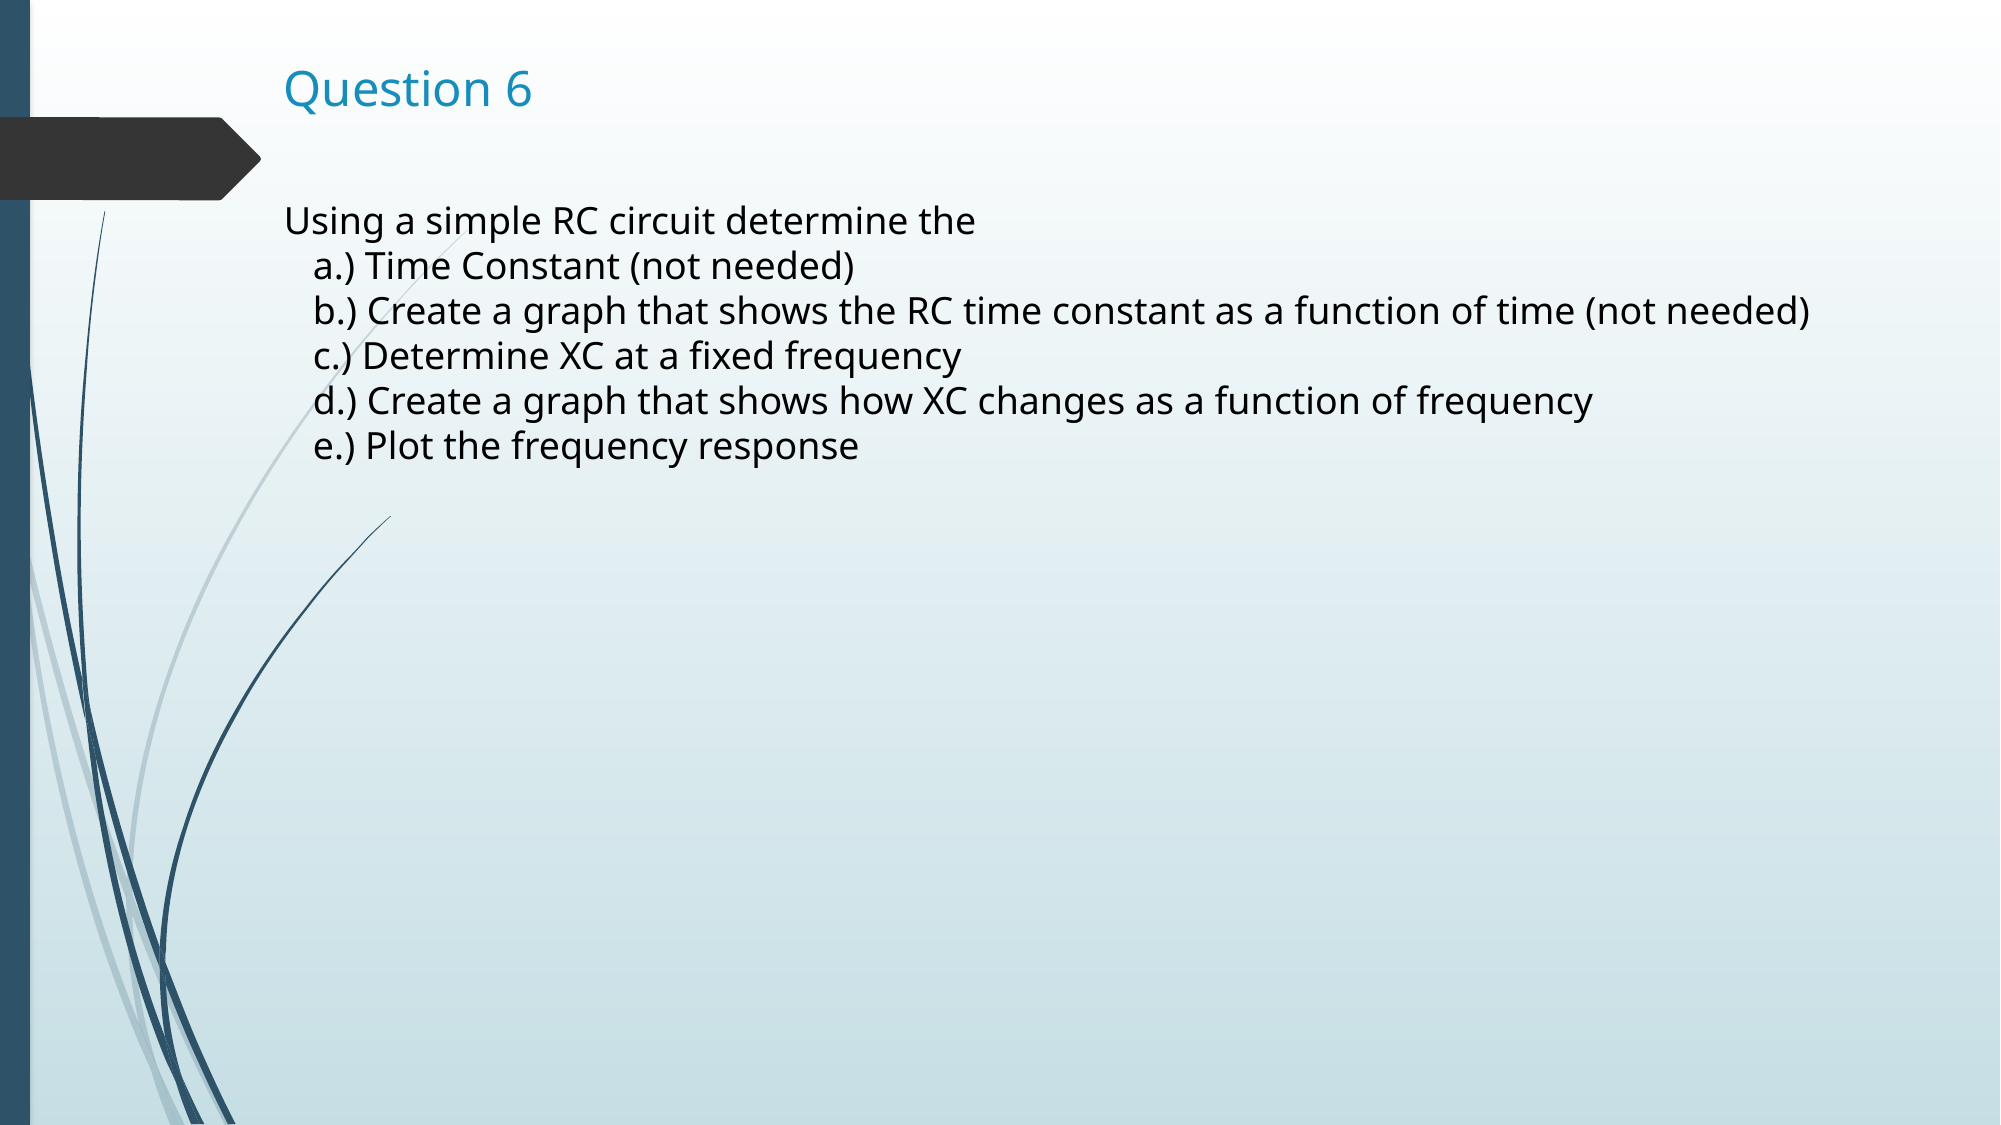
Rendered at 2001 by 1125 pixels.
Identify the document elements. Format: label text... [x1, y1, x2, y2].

text_box Using a simple RC circuit determine the a.) Time Constant (not needed) b.) Create a graph that shows the RC time constant as a function of time (not needed) c.) Determine XC at a fixed frequency d.) Create a graph that shows how XC changes as a function of frequency e.) Plot the frequency response [269, 189, 1840, 520]
title Question 6 [269, 50, 1731, 189]
